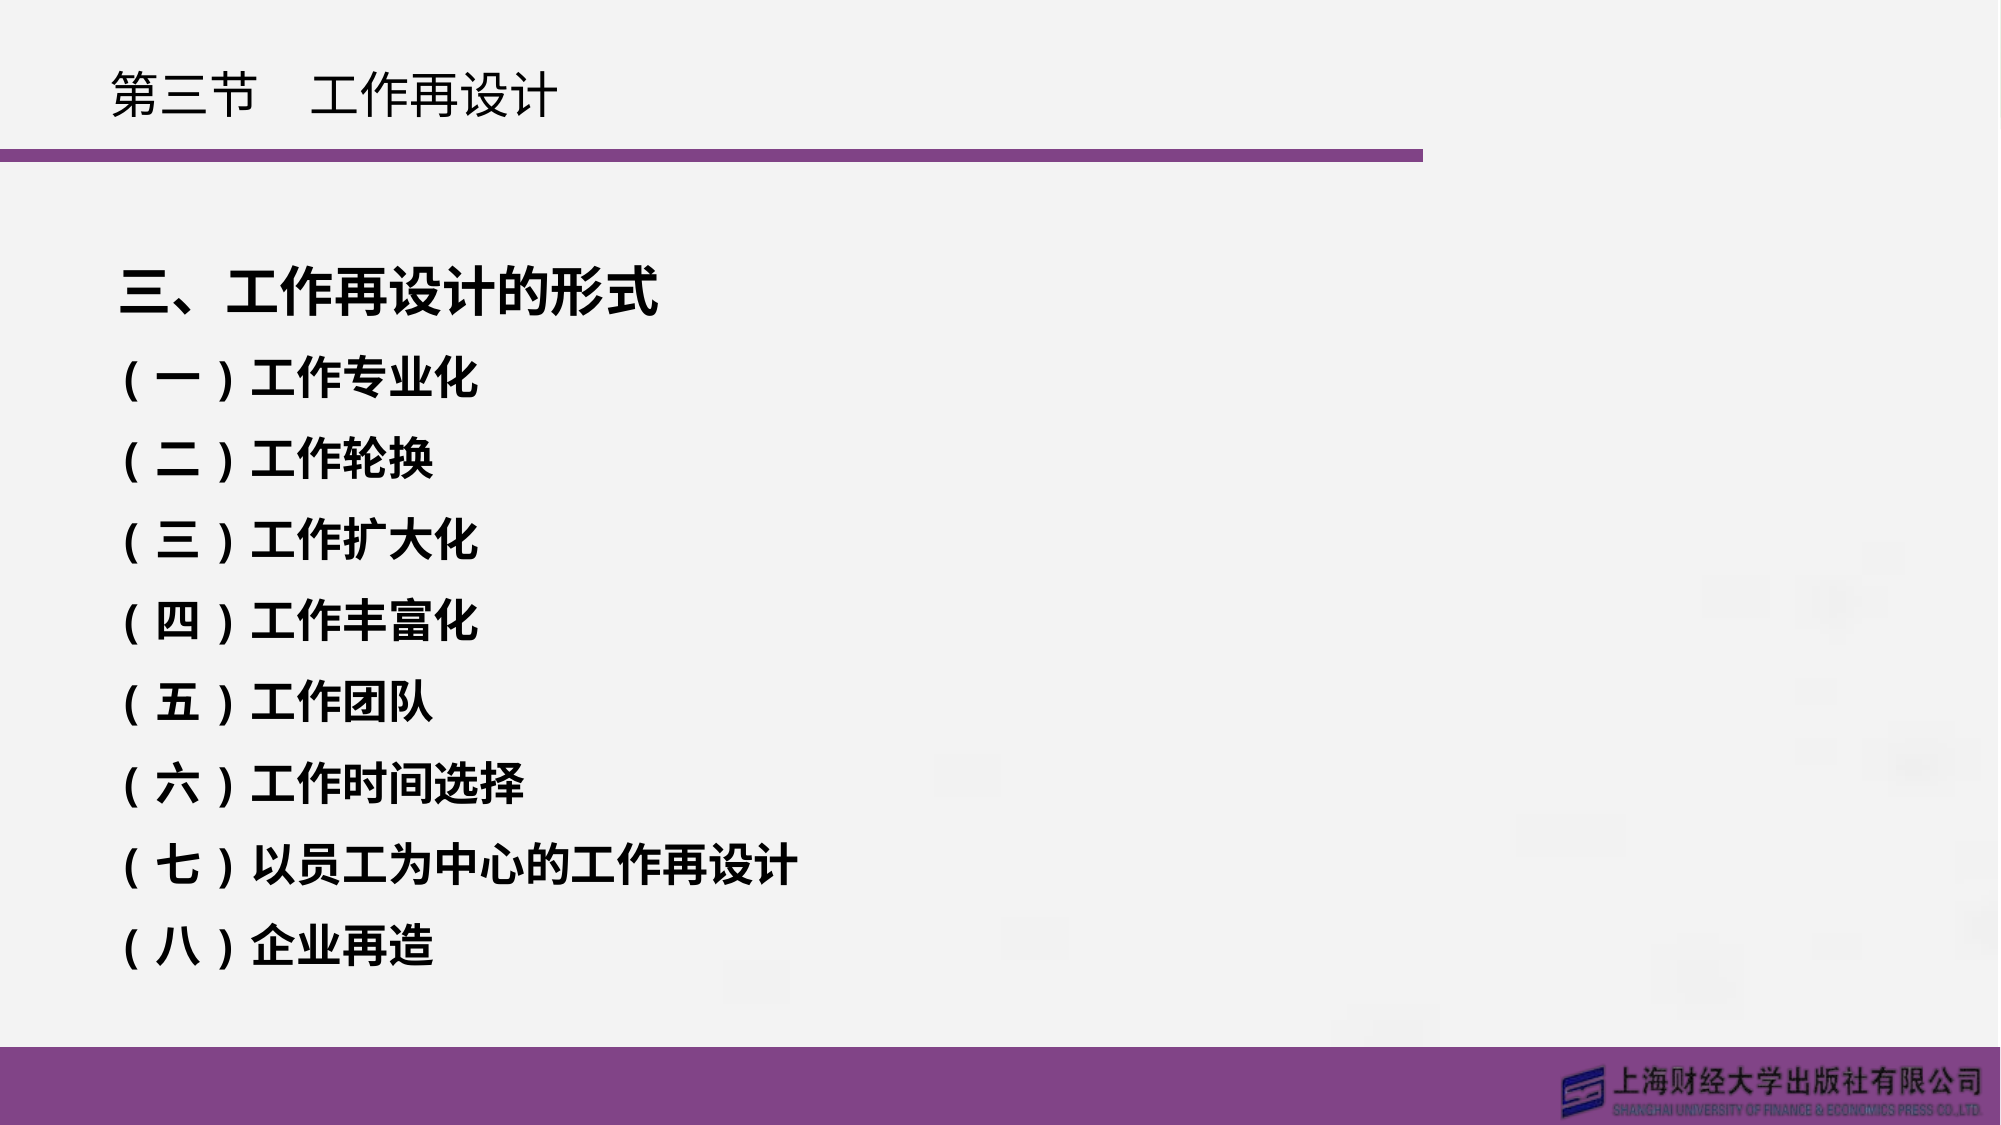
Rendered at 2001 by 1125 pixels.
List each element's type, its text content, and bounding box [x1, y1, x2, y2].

list 三、工作再设计的形式 (一)工作专业化 (二)工作轮换 (三)工作扩大化 (四)工作丰富化 (五)工作团队 (六)工作时间选择 (七)以员工为中心的工作再设计 (八)企业再造 [102, 233, 1898, 1032]
picture [0, 0, 2001, 1125]
title 第三节 工作再设计 [94, 42, 1451, 146]
